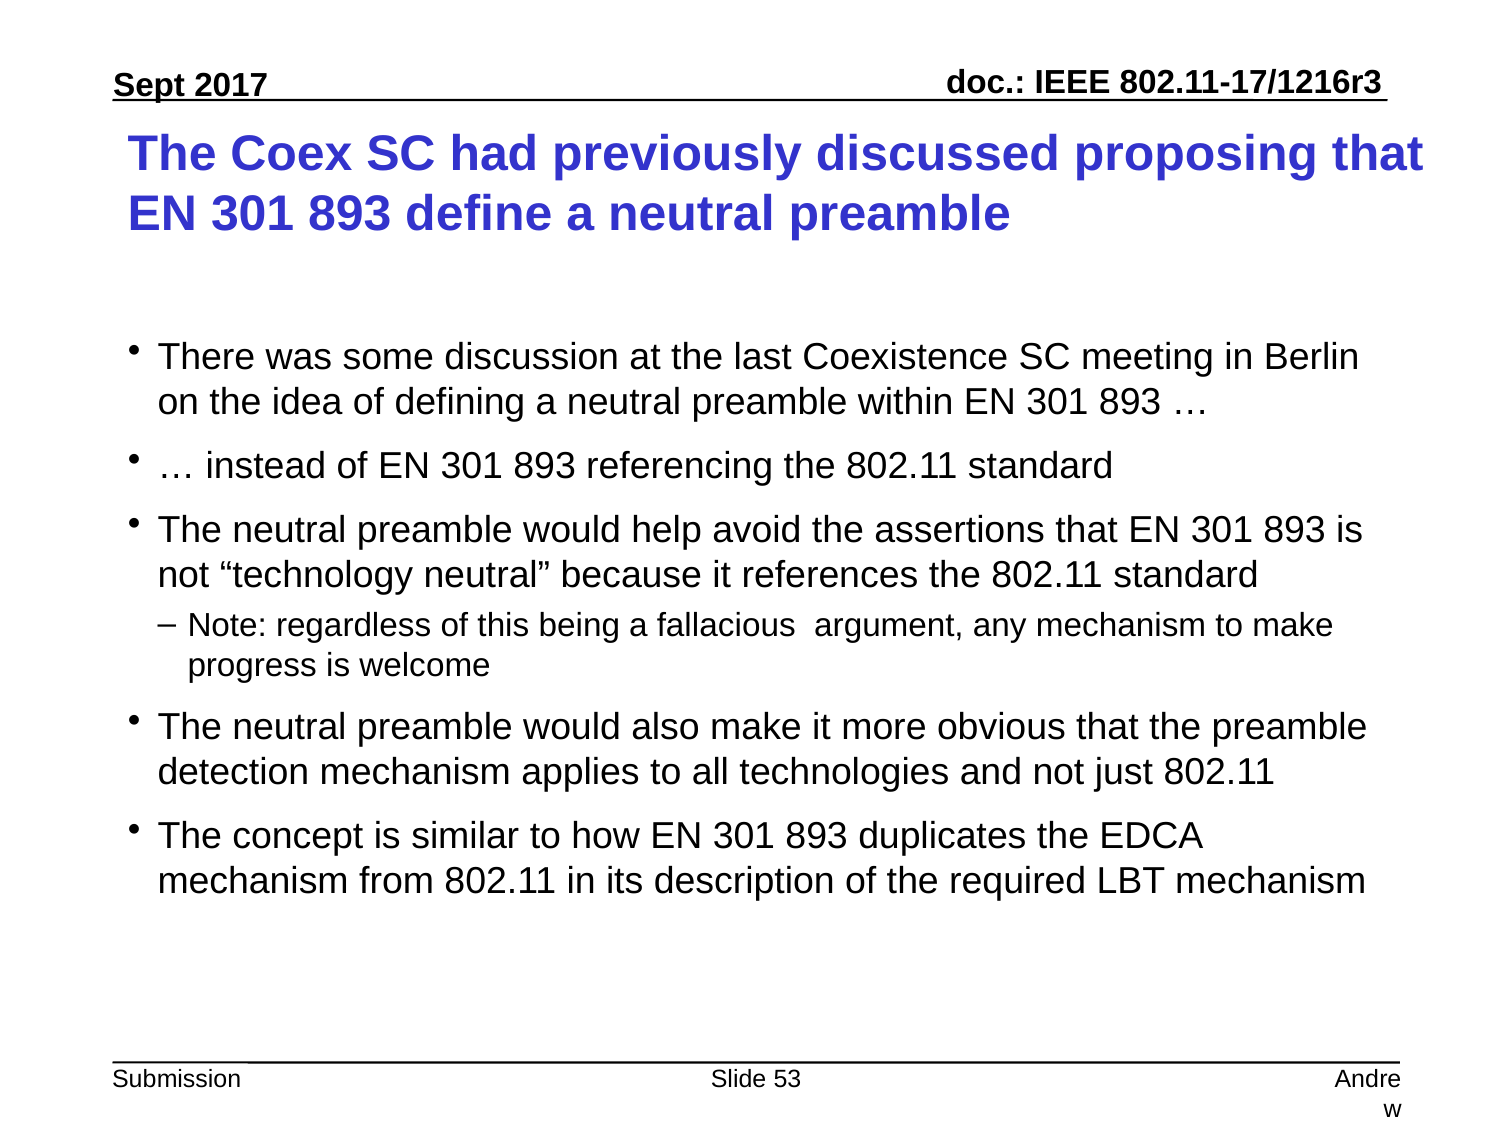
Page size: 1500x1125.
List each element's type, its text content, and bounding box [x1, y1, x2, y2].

footer Andrew Myles, Cisco [1320, 1061, 1402, 1093]
slide_number Slide 53 [709, 1061, 803, 1093]
list There was some discussion at the last Coexistence SC meeting in Berlin on the idea of defining a neutral preamble within EN 301 893 … … instead of EN 301 893 referencing the 802.11 standard The neutral preamble would help avoid the assertions that EN 301 893 is not “technology neutral” because it references the 802.11 standard Note: regardless of this being a fallacious argument, any mechanism to make progress is welcome The neutral preamble would also make it more obvious that the preamble detection mechanism applies to all technologies and not just 802.11 The concept is similar to how EN 301 893 duplicates the EDCA mechanism from 802.11 in its description of the required LBT mechanism [112, 324, 1388, 1000]
title The Coex SC had previously discussed proposing that EN 301 893 define a neutral preamble [112, 112, 1500, 288]
